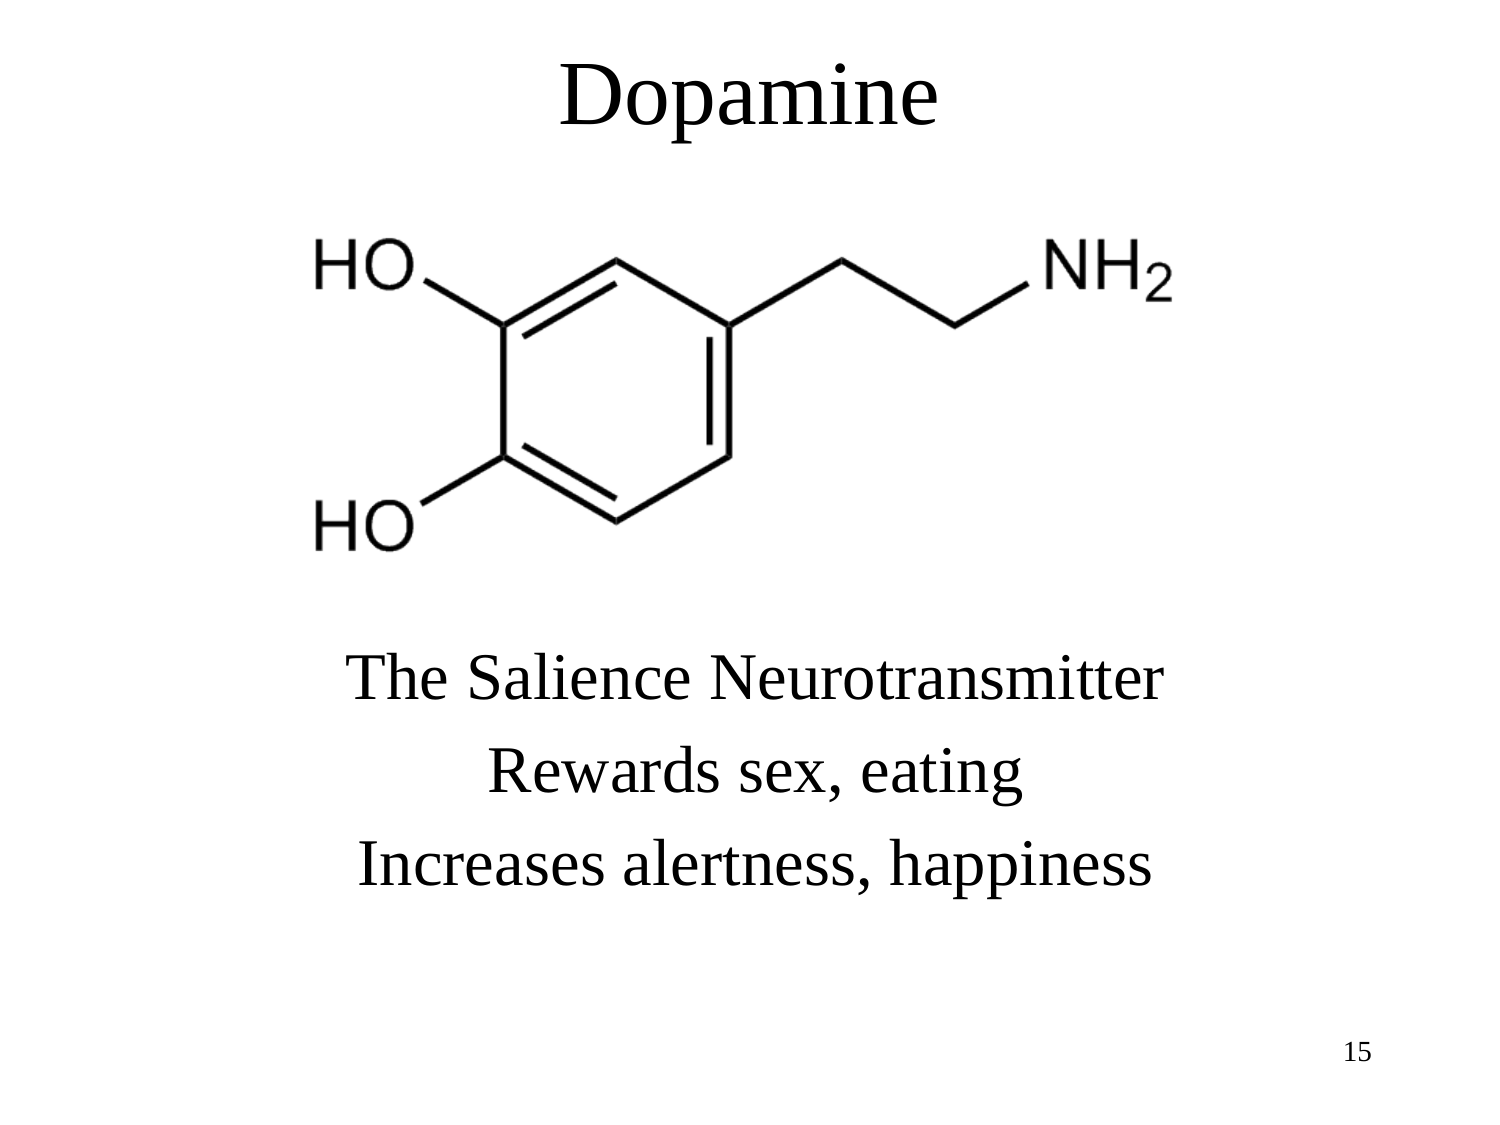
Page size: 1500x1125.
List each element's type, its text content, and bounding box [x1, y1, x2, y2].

slide_number 15 [1074, 1024, 1388, 1101]
subtitle The Salience Neurotransmitter Rewards sex, eating Increases alertness, happiness [99, 624, 1413, 1038]
title Dopamine [112, 12, 1388, 163]
picture [299, 224, 1188, 565]
